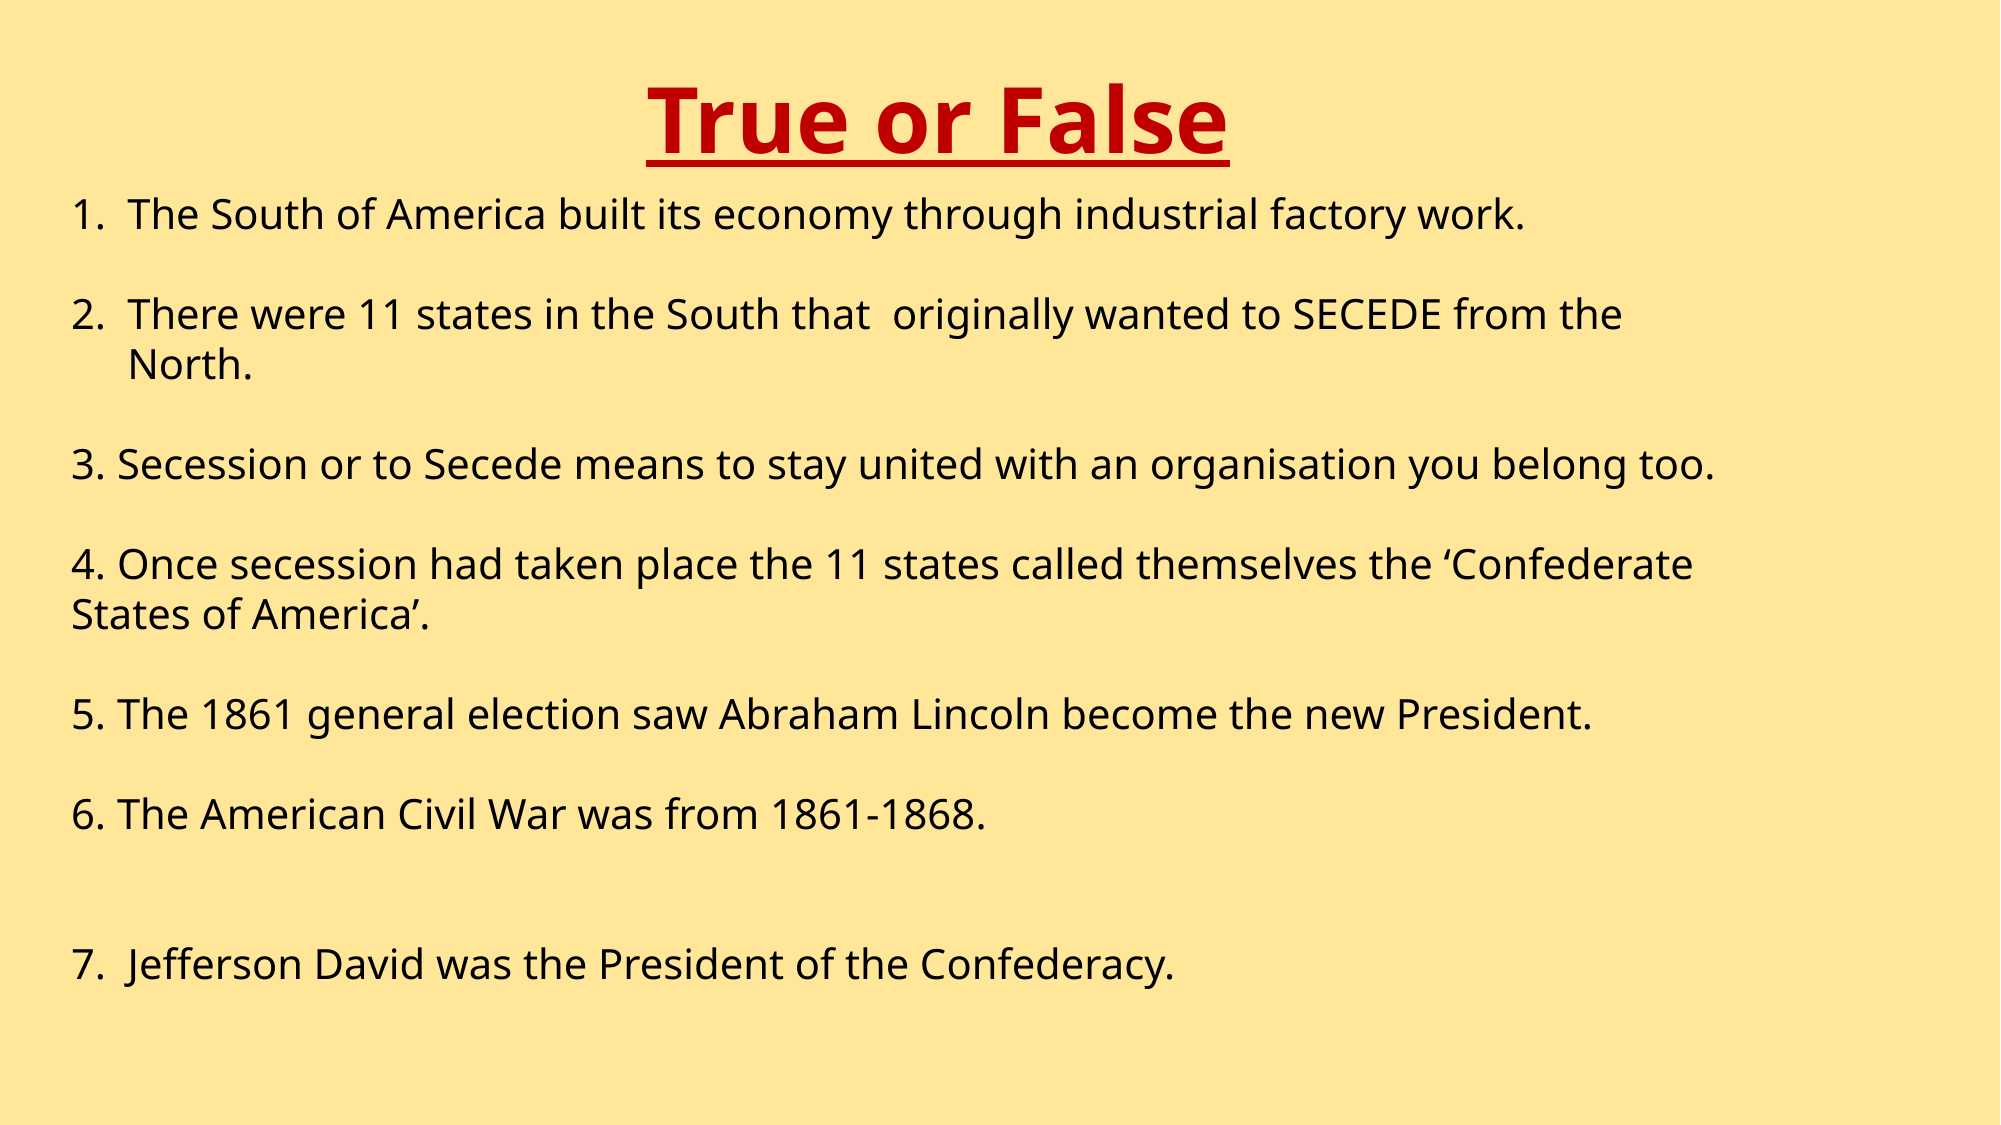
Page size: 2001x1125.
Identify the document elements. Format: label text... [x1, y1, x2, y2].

text_box True or False [631, 54, 2000, 179]
text_box The South of America built its economy through industrial factory work. There were 11 states in the South that originally wanted to SECEDE from the North. 3. Secession or to Secede means to stay united with an organisation you belong too. 4. Once secession had taken place the 11 states called themselves the ‘Confederate States of America’. 5. The 1861 general election saw Abraham Lincoln become the new President. 6. The American Civil War was from 1861-1868. 7. Jefferson David was the President of the Confederacy. [56, 180, 1767, 1046]
